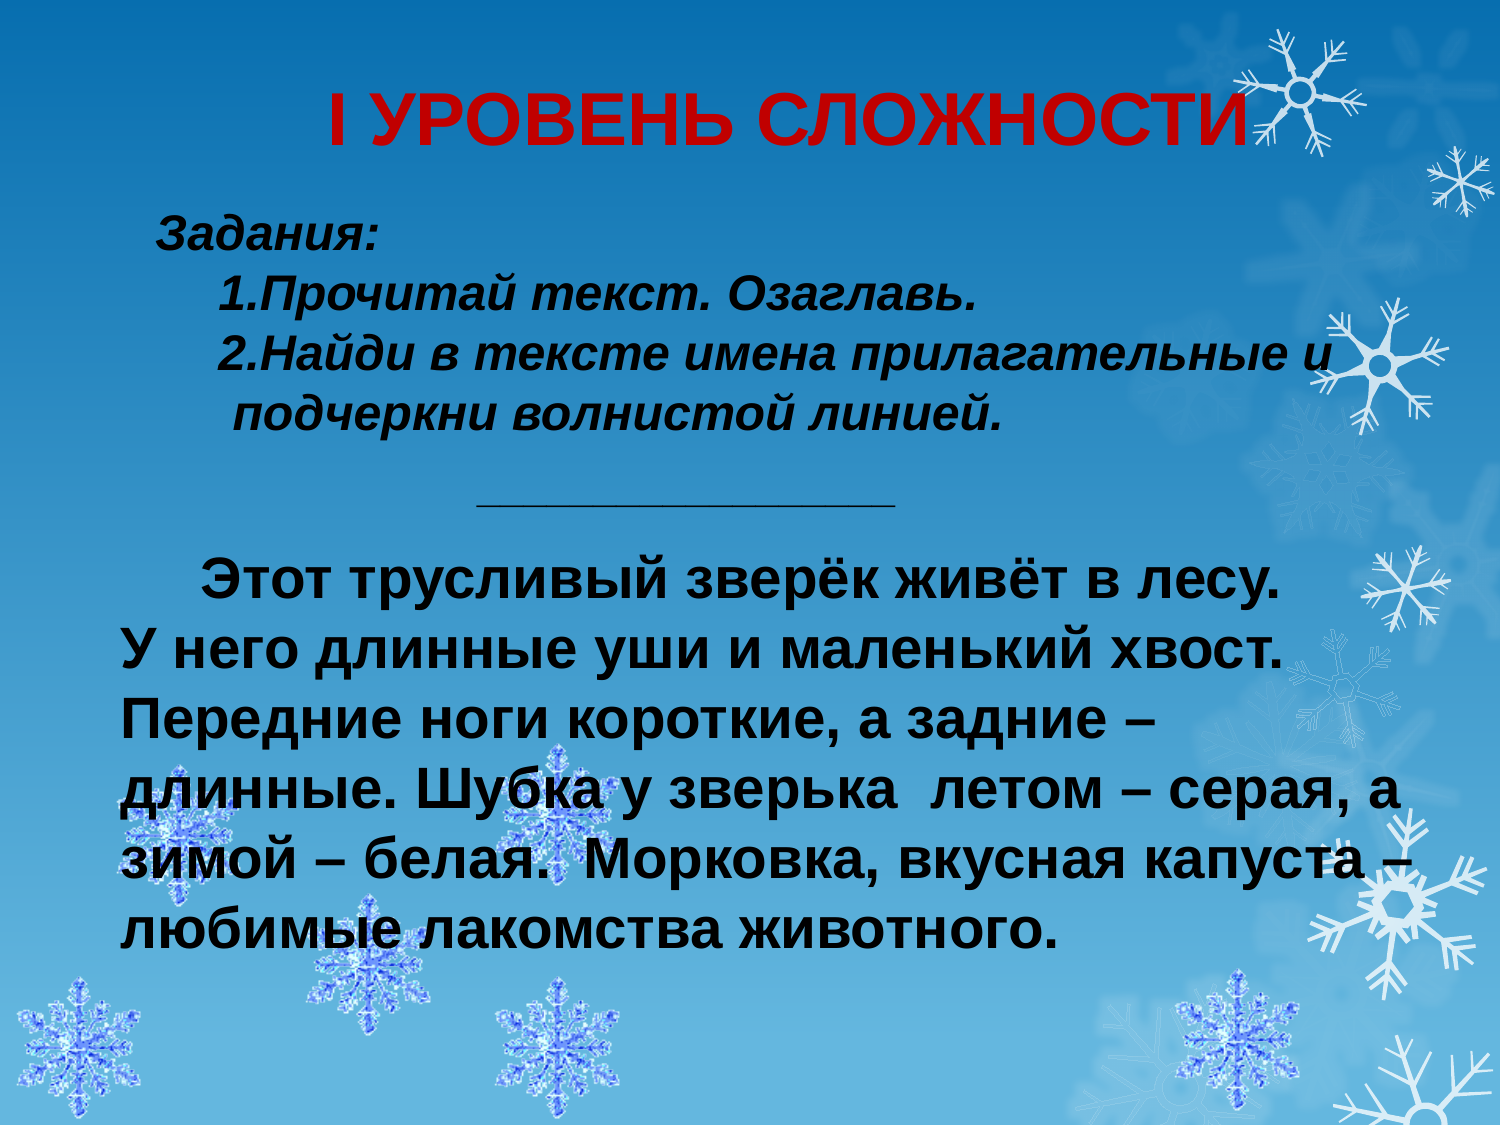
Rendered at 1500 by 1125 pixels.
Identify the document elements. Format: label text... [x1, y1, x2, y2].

picture [99, 761, 251, 913]
picture [0, 974, 151, 1125]
picture [477, 740, 629, 892]
picture [288, 890, 440, 1042]
picture [477, 974, 629, 1125]
text_box I УРОВЕНЬ СЛОЖНОСТИ Задания: 1.Прочитай текст. Озаглавь. 2.Найди в тексте имена прилагательные и подчеркни волнистой линией. __________________ Этот трусливый зверёк живёт в лесу. У него длинные уши и маленький хвост. Передние ноги короткие, а задние – длинные. Шубка у зверька летом – серая, а зимой – белая. Морковка, вкусная капуста – любимые лакомства животного. [105, 63, 1453, 968]
picture [1158, 965, 1310, 1117]
